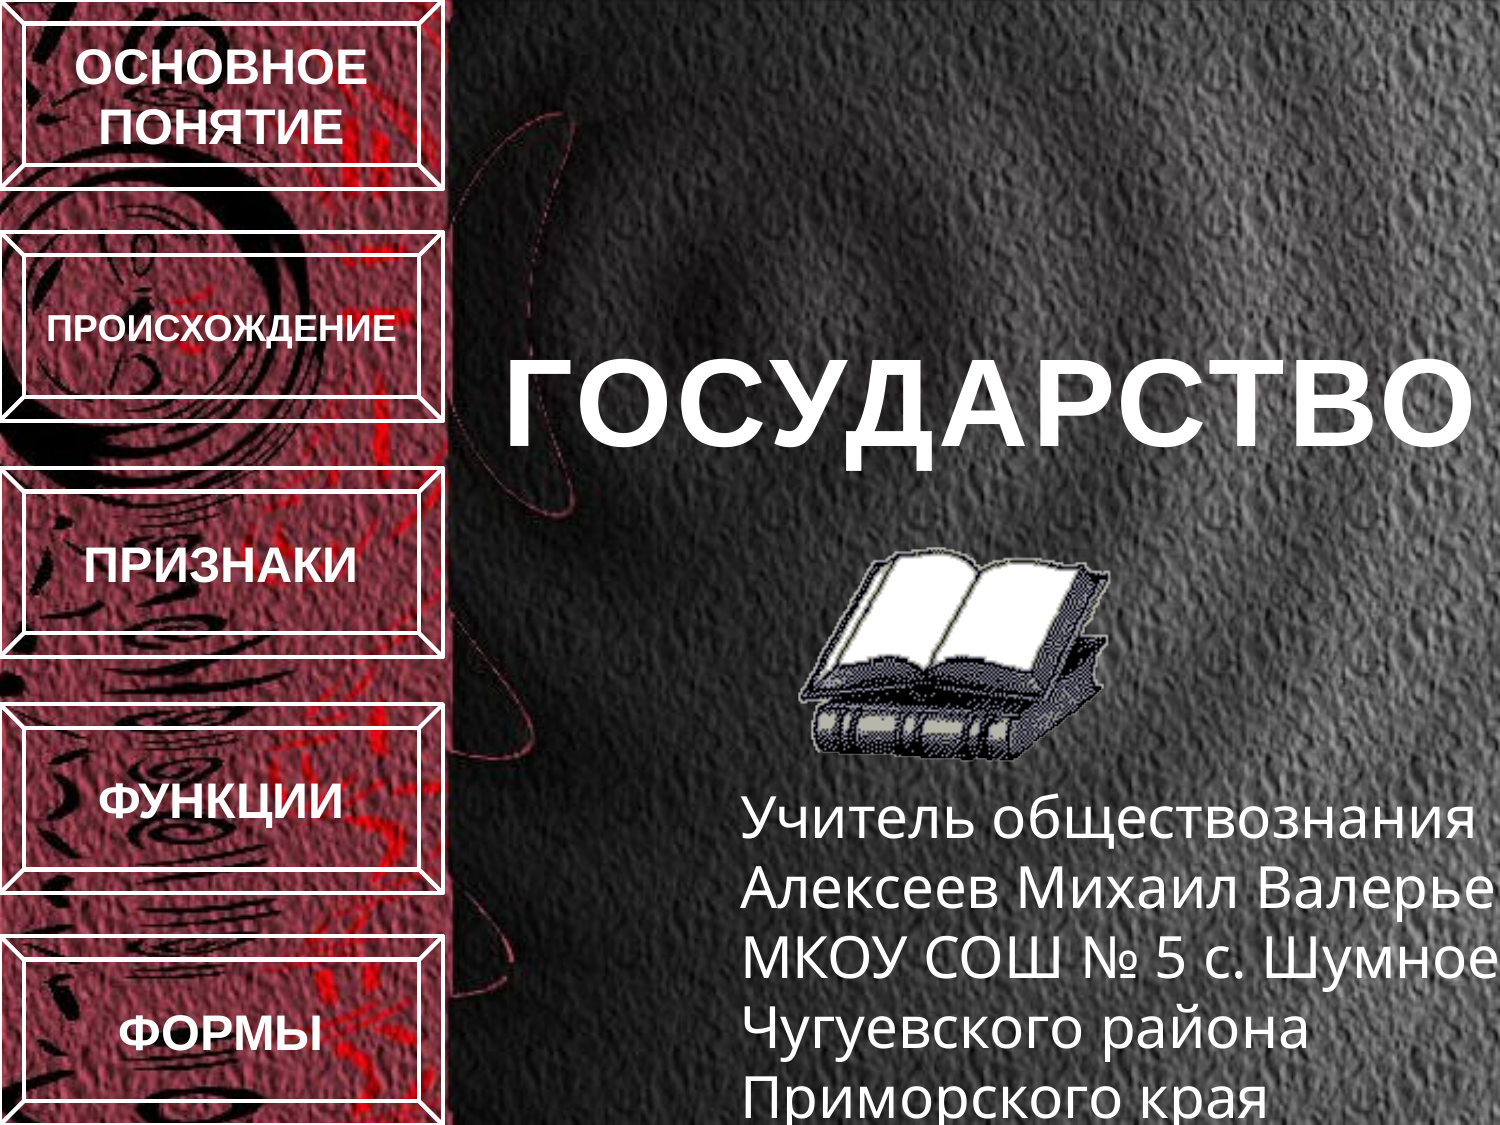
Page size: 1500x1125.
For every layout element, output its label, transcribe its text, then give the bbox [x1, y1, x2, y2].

text_box ФОРМЫ [0, 934, 445, 1125]
text_box ПРИЗНАКИ [0, 466, 445, 659]
text_box ПРОИСХОЖДЕНИЕ [0, 230, 445, 423]
text_box ГОСУДАРСТВО [486, 314, 1494, 480]
text_box Учитель обществознания Алексеев Михаил Валерьевич МКОУ СОШ № 5 с. Шумное Чугуевского района Приморского края [725, 772, 1500, 1125]
text_box ОСНОВНОЕ ПОНЯТИЕ [0, 0, 445, 191]
text_box ФУНКЦИИ [0, 702, 445, 895]
picture [0, 0, 1500, 1125]
